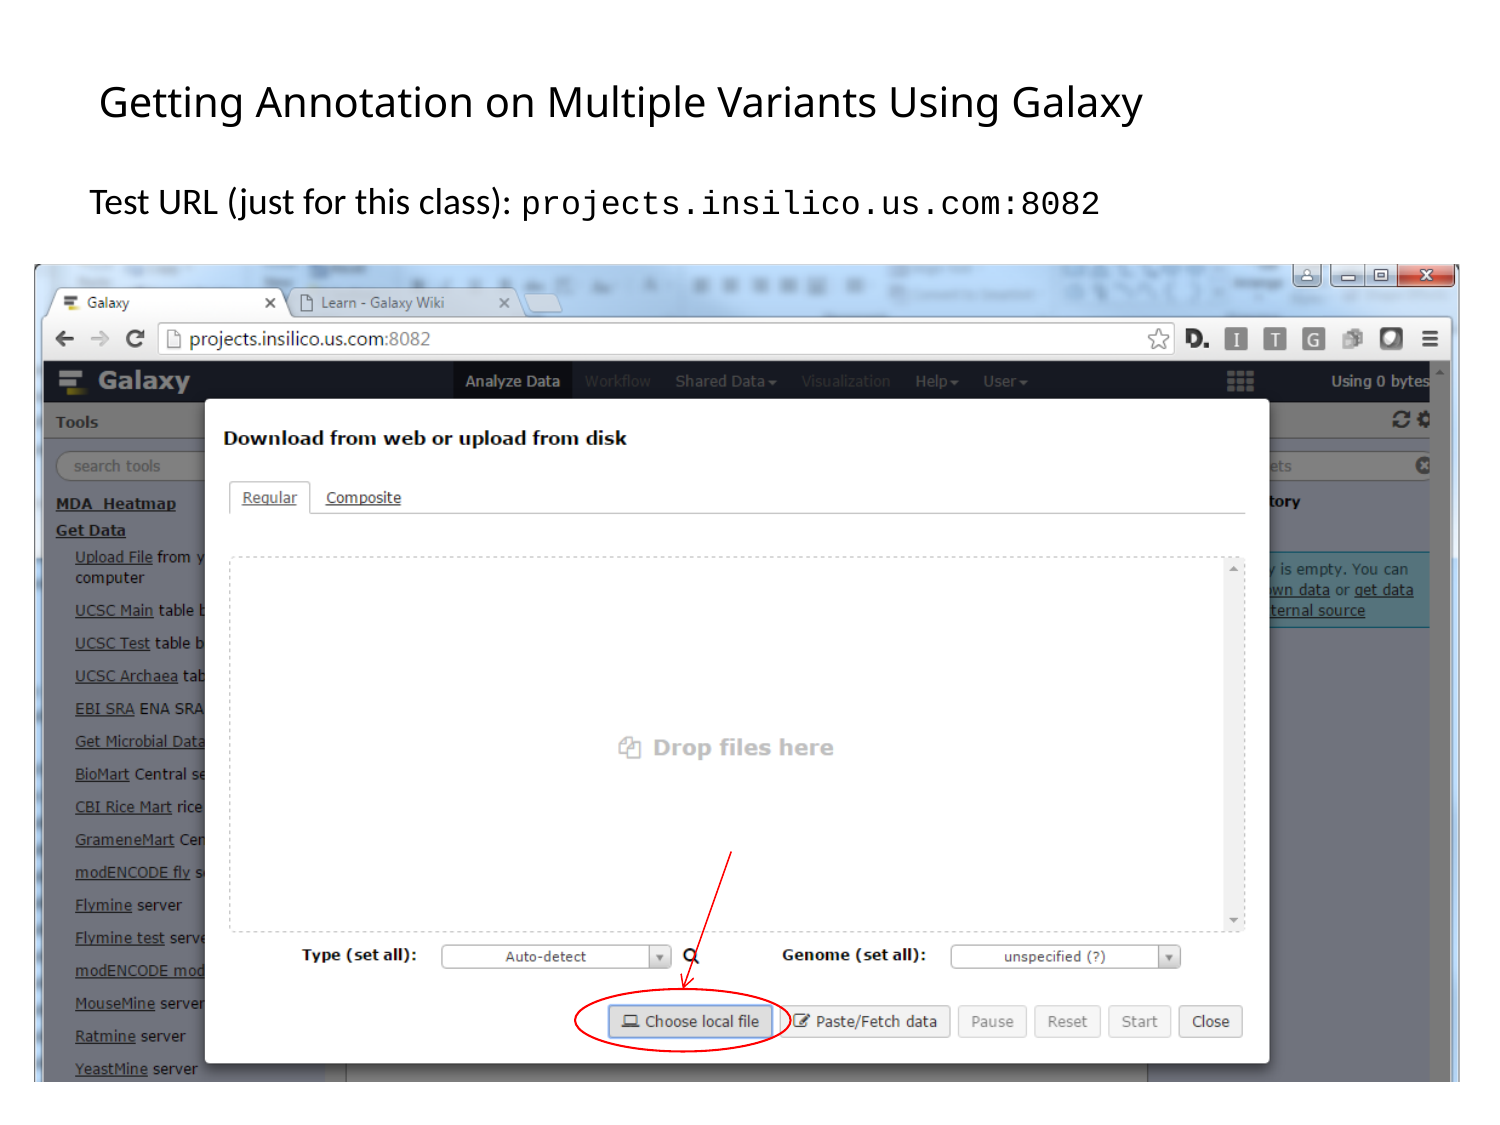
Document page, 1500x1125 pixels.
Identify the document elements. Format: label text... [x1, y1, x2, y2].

picture [34, 263, 1460, 1083]
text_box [682, 851, 732, 990]
text_box Test URL (just for this class): projects.insilico.us.com:8082 [74, 169, 1116, 230]
text_box Getting Annotation on Multiple Variants Using Galaxy [83, 68, 1159, 134]
